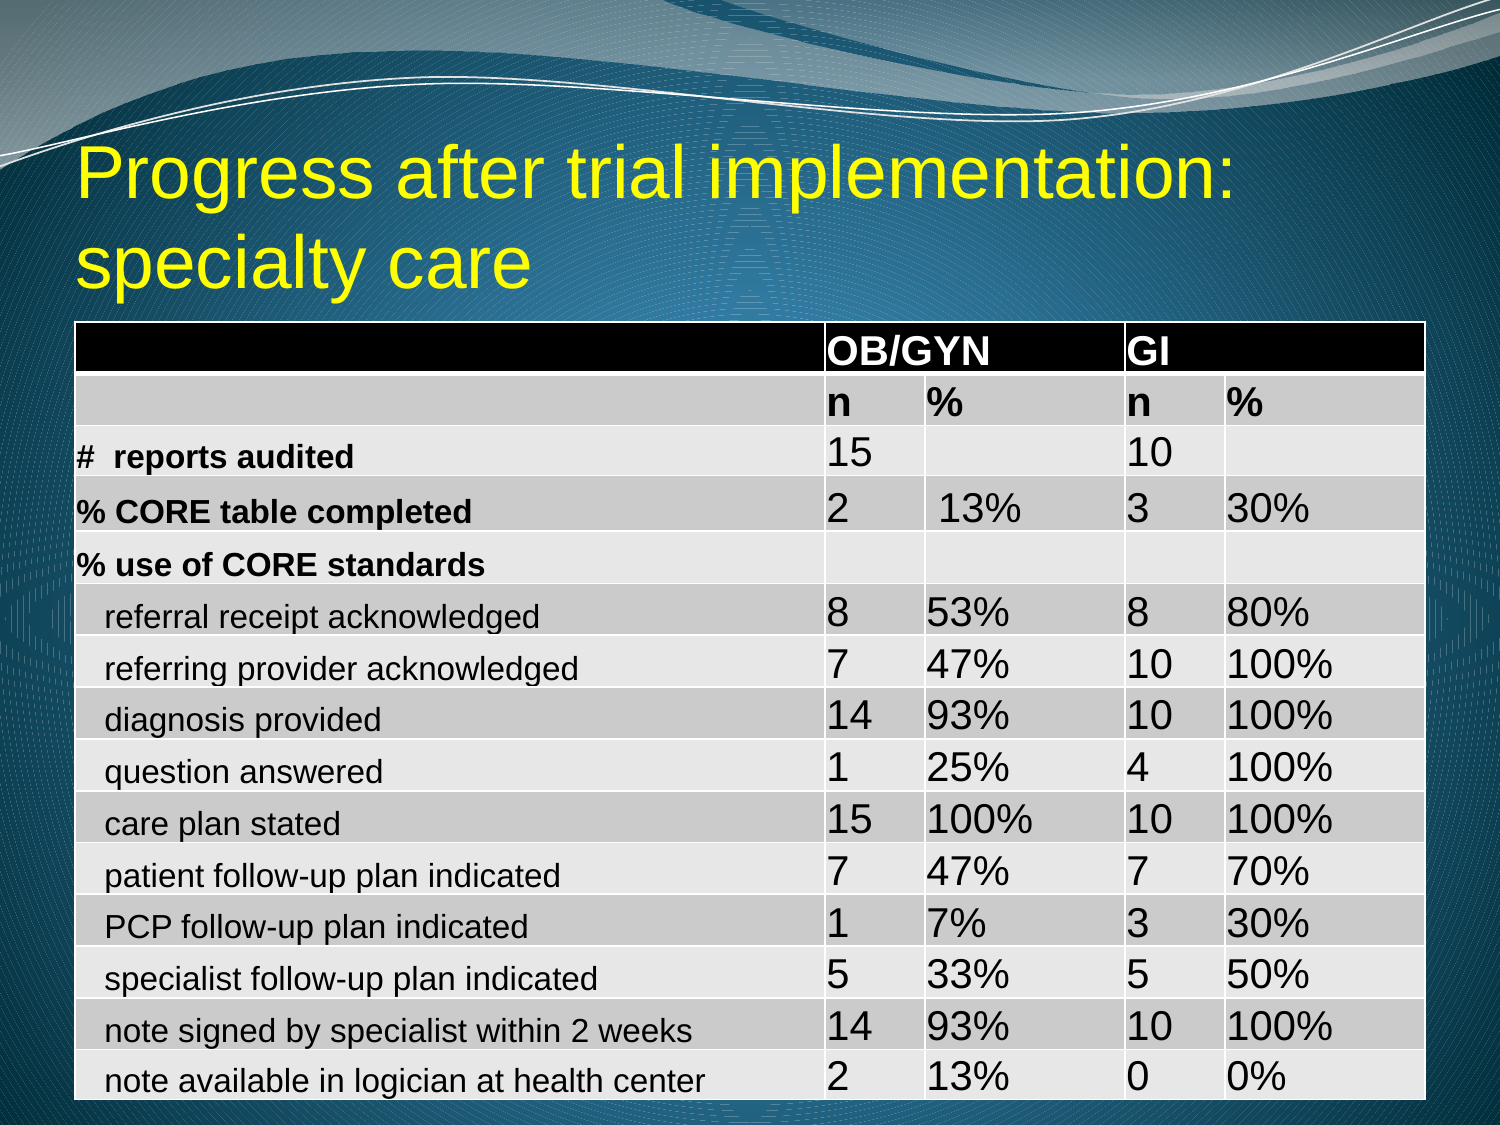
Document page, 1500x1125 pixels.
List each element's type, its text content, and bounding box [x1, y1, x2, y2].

table_cell 2 [826, 1050, 924, 1099]
table_cell % [1226, 376, 1424, 425]
table_cell 33% [926, 947, 1124, 997]
table_cell 10 [1126, 688, 1224, 738]
table_cell 70% [1226, 843, 1424, 893]
table_cell 7 [1126, 843, 1224, 893]
table_cell 3 [1126, 895, 1224, 945]
table_cell # reports audited [76, 426, 824, 475]
table_cell 100% [1226, 792, 1424, 842]
table_header [76, 323, 824, 371]
table_cell 4 [1126, 740, 1224, 790]
table_cell referral receipt acknowledged [76, 584, 824, 634]
table_cell 25% [926, 740, 1124, 790]
table_cell 8 [826, 584, 924, 634]
table_cell 7 [826, 843, 924, 893]
table_cell 100% [926, 792, 1124, 842]
table_cell 10 [1126, 426, 1224, 475]
table_cell 1 [826, 740, 924, 790]
table_cell 30% [1226, 476, 1424, 530]
table_cell n [826, 376, 924, 425]
table_cell 0 [1126, 1050, 1224, 1099]
table_cell % use of CORE standards [76, 532, 824, 583]
table_header OB/GYN [826, 323, 1124, 371]
table_cell 7 [826, 636, 924, 686]
table_cell note available in logician at health center [76, 1050, 824, 1099]
table_cell 0% [1226, 1050, 1424, 1099]
table_cell 13% [926, 1050, 1124, 1099]
table_cell 100% [1226, 688, 1424, 738]
table_cell 13% [926, 476, 1124, 530]
table_cell 2 [826, 476, 924, 530]
table_cell [826, 532, 924, 583]
table_cell 10 [1126, 792, 1224, 842]
table_cell 15 [826, 792, 924, 842]
table_cell 47% [926, 636, 1124, 686]
table_cell 10 [1126, 636, 1224, 686]
table_cell 30% [1226, 895, 1424, 945]
table_cell 100% [1226, 636, 1424, 686]
table_cell n [1126, 376, 1224, 425]
table_cell diagnosis provided [76, 688, 824, 738]
table_cell 5 [1126, 947, 1224, 997]
table_cell [926, 426, 1124, 475]
table_cell 8 [1126, 584, 1224, 634]
table_cell [1126, 532, 1224, 583]
table_cell % [926, 376, 1124, 425]
table_cell [1226, 532, 1424, 583]
table_cell care plan stated [76, 792, 824, 842]
table_cell [76, 376, 824, 425]
title Progress after trial implementation: specialty care [74, 115, 1426, 304]
table_cell 7% [926, 895, 1124, 945]
table_cell 47% [926, 843, 1124, 893]
table_cell 100% [1226, 999, 1424, 1049]
table_cell specialist follow-up plan indicated [76, 947, 824, 997]
table_cell 1 [826, 895, 924, 945]
table_cell % CORE table completed [76, 476, 824, 530]
table_cell 10 [1126, 999, 1224, 1049]
table_cell referring provider acknowledged [76, 636, 824, 686]
table_cell [1226, 426, 1424, 475]
table_cell 100% [1226, 740, 1424, 790]
table_cell 80% [1226, 584, 1424, 634]
table_cell question answered [76, 740, 824, 790]
table_cell patient follow-up plan indicated [76, 843, 824, 893]
table_cell PCP follow-up plan indicated [76, 895, 824, 945]
table_cell 14 [826, 688, 924, 738]
table_cell 93% [926, 688, 1124, 738]
table_header GI [1126, 323, 1424, 371]
table_cell 15 [826, 426, 924, 475]
table_cell 3 [1126, 476, 1224, 530]
table_cell [926, 532, 1124, 583]
table_cell 50% [1226, 947, 1424, 997]
table_cell 93% [926, 999, 1124, 1049]
table_cell 53% [926, 584, 1124, 634]
table_cell 14 [826, 999, 924, 1049]
table_cell note signed by specialist within 2 weeks [76, 999, 824, 1049]
table_cell 5 [826, 947, 924, 997]
